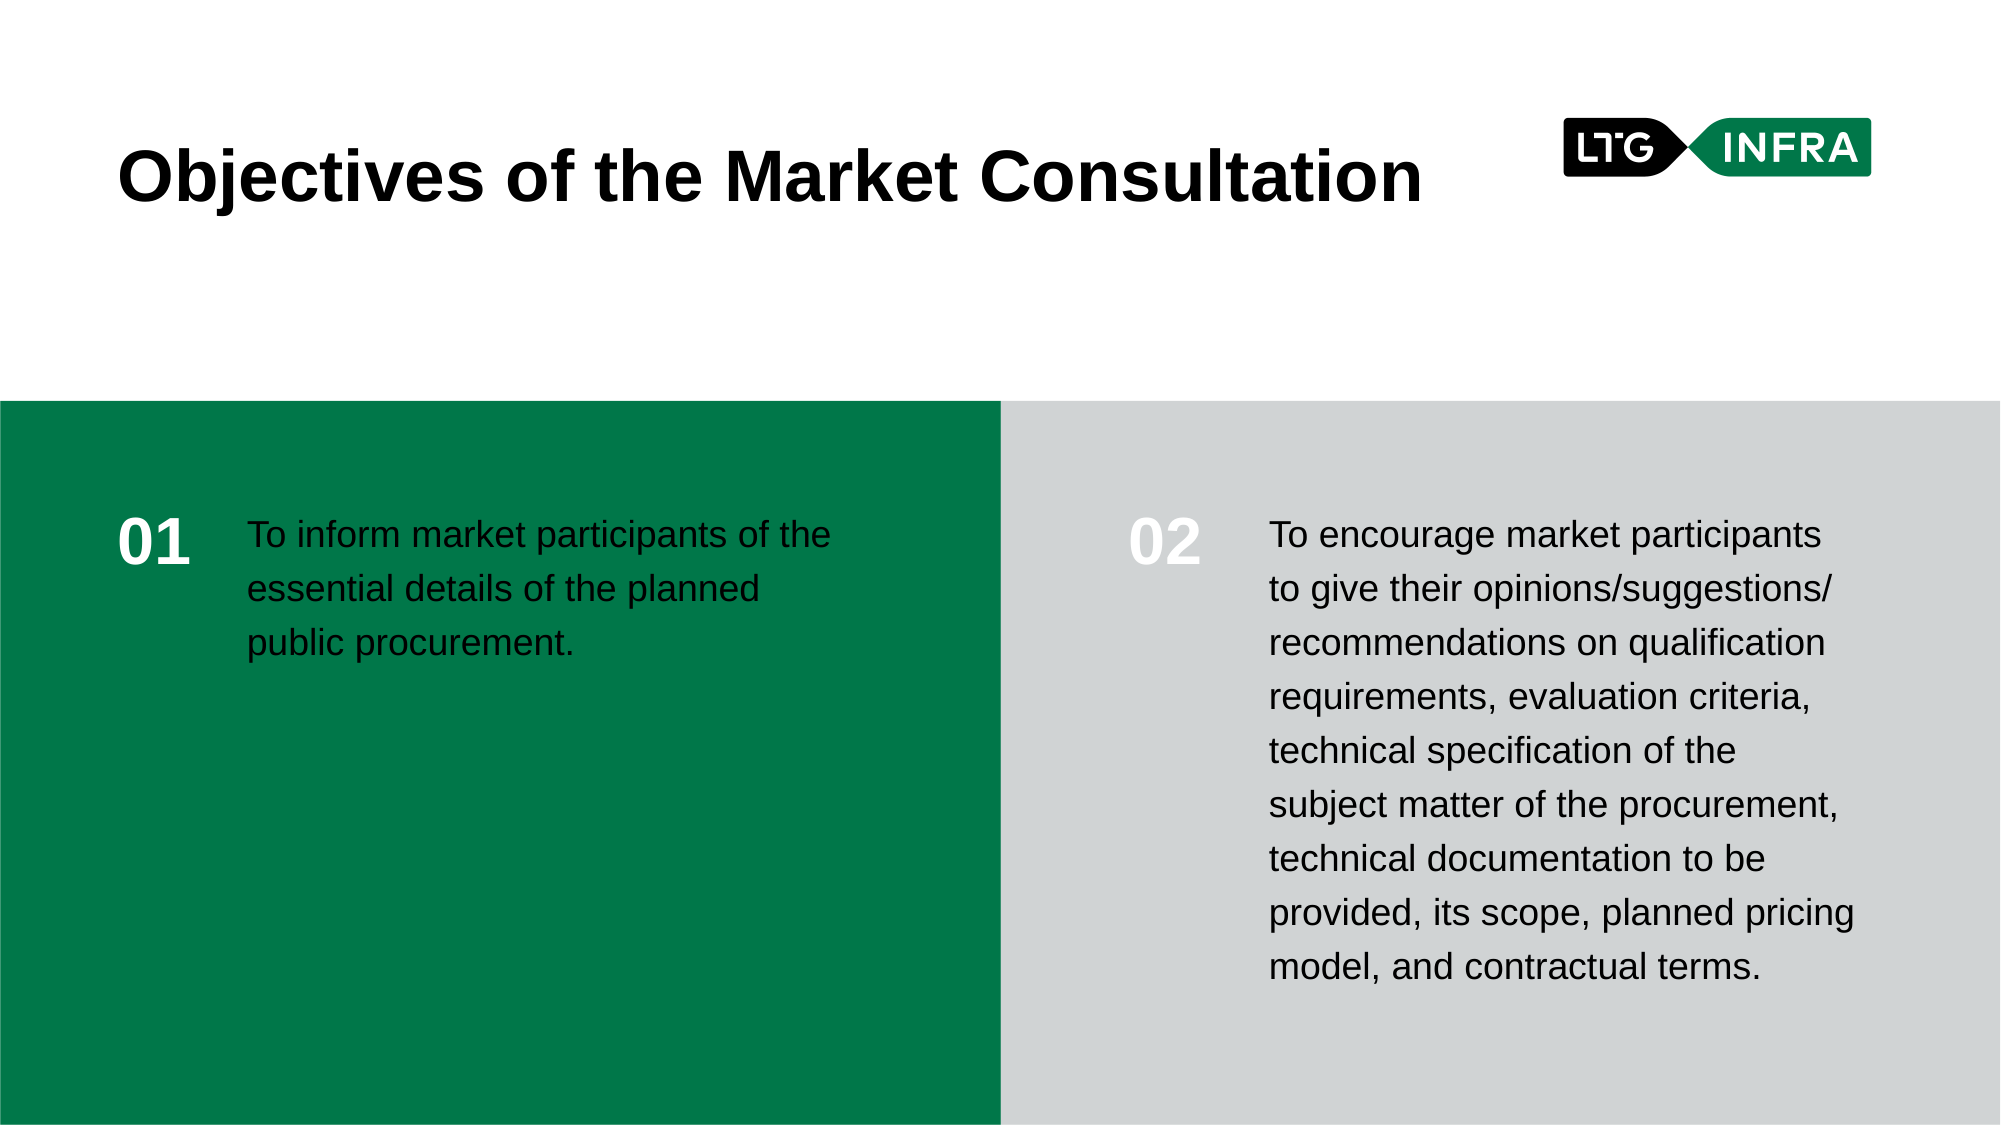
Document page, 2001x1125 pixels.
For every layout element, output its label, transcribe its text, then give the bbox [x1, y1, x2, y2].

picture [0, 0, 2001, 1125]
list To encourage market participants to give their opinions/suggestions/ recommendations on qualification requirements, evaluation criteria, technical specification of the subject matter of the procurement, technical documentation to be provided, its scope, planned pricing model, and contractual terms. [1254, 493, 1873, 1011]
list Objectives of the Market Consultation [102, 130, 1549, 264]
list 01 [102, 500, 220, 586]
list 02 [1113, 500, 1244, 586]
list To inform market participants of the essential details of the planned public procurement. [231, 493, 850, 1011]
